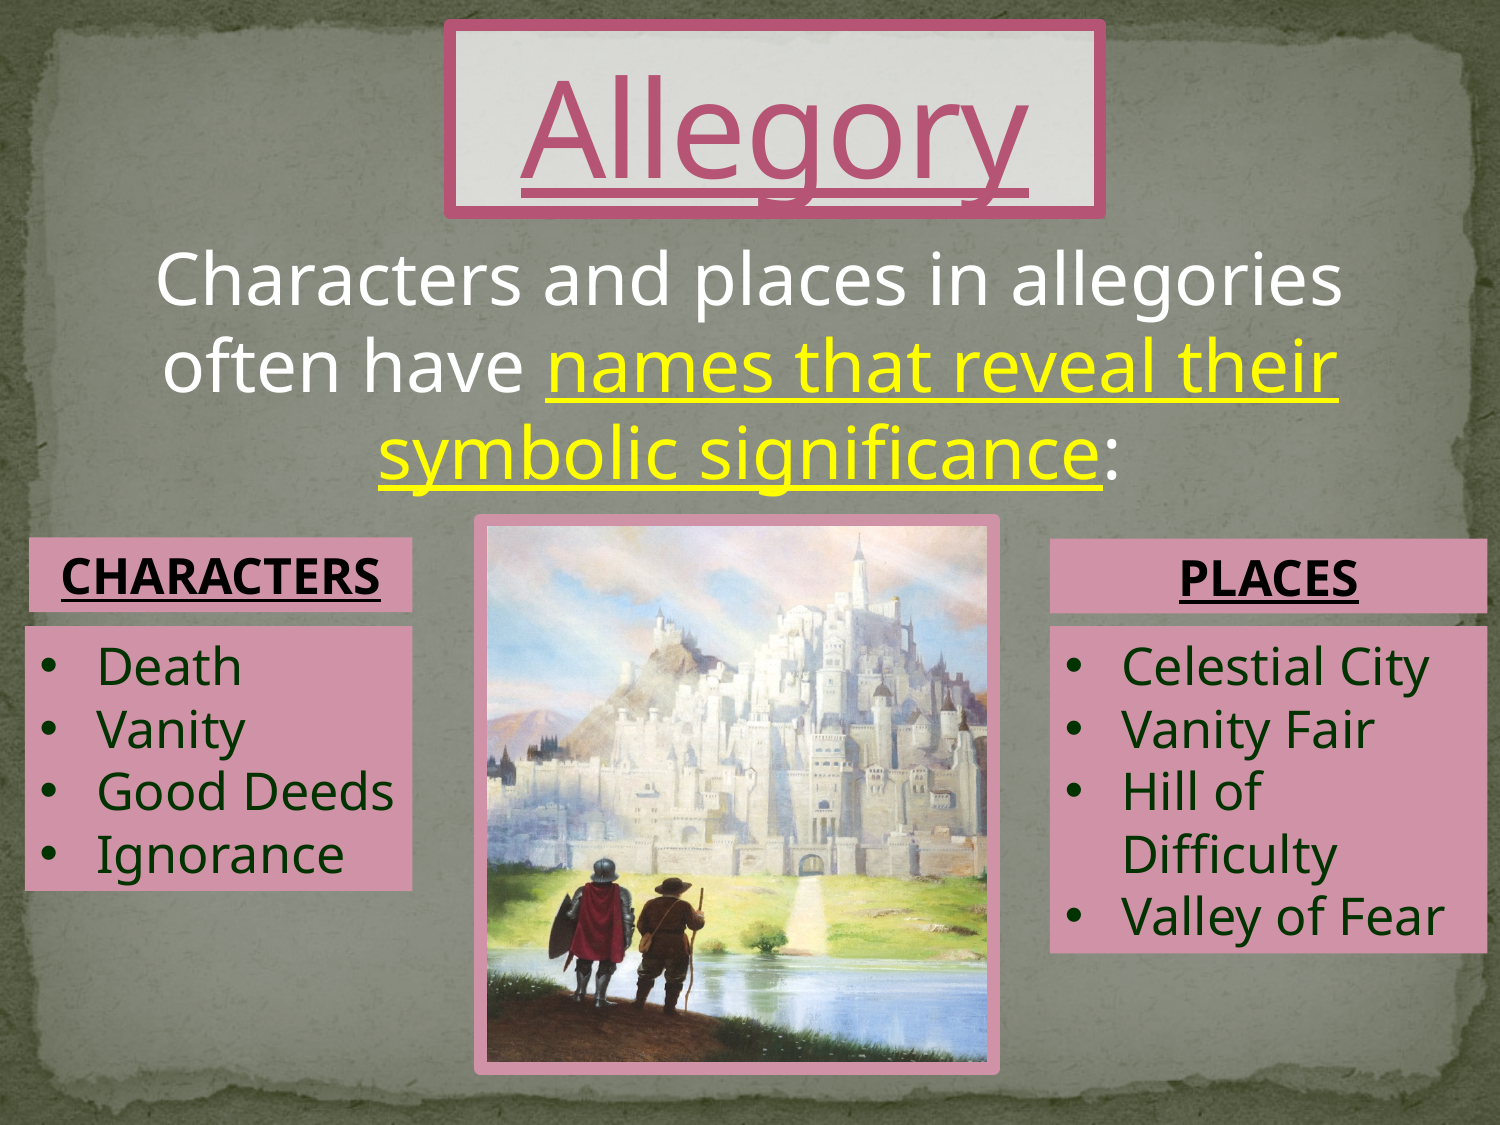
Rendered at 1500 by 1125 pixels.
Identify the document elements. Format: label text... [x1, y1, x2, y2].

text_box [1051, 540, 1487, 893]
text_box Characters and places in allegories often have names that reveal their symbolic significance: [87, 224, 1413, 502]
picture [487, 526, 987, 1063]
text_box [26, 539, 412, 893]
text_box Allegory [450, 24, 1100, 213]
